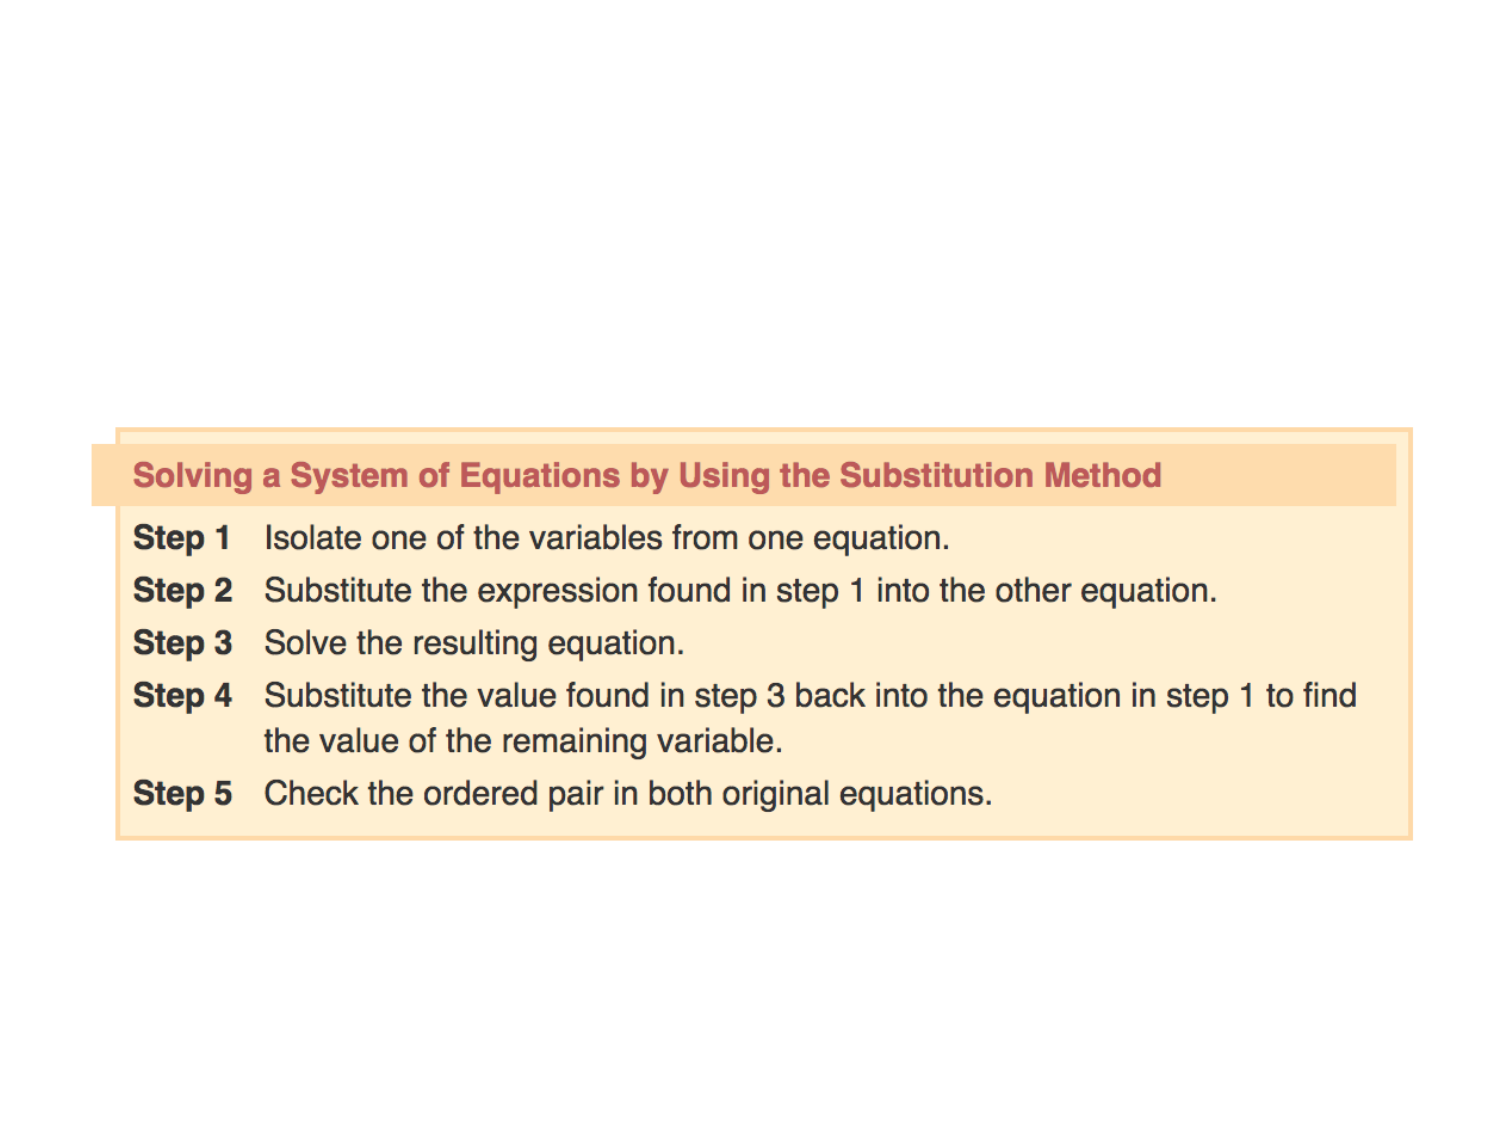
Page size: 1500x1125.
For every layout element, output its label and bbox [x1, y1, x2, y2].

list [74, 262, 1426, 1006]
